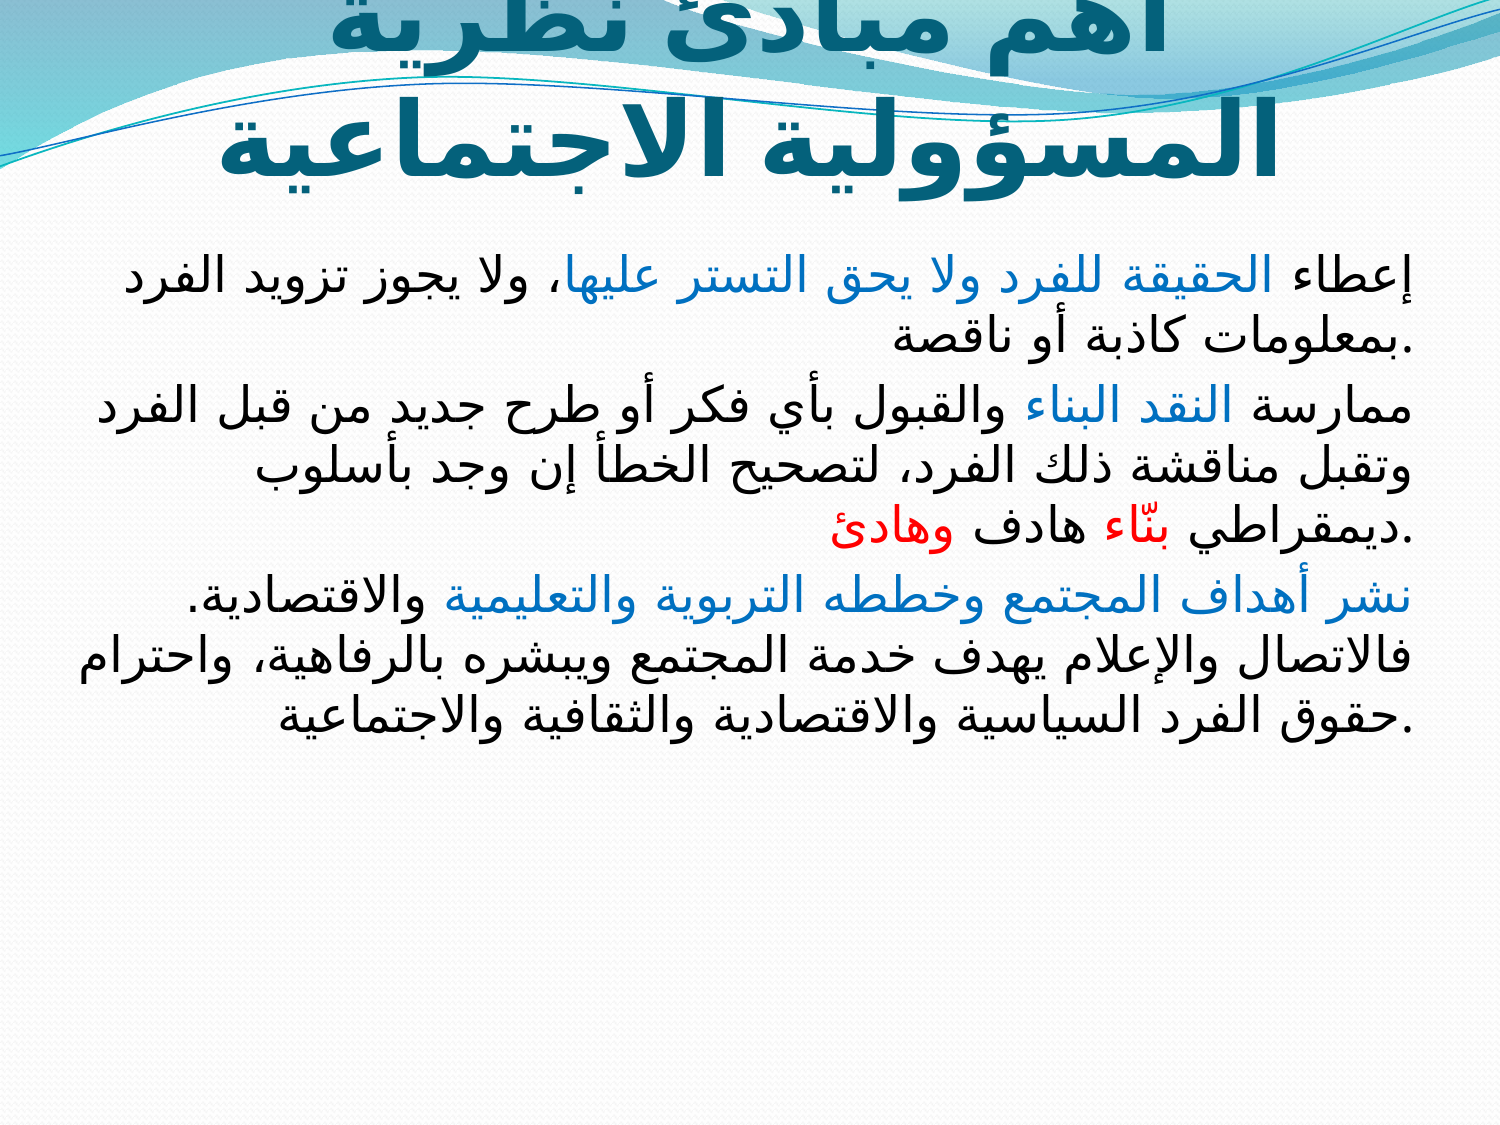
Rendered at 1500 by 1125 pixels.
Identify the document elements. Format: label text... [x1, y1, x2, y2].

list إعطاء الحقيقة للفرد ولا يحق التستر عليها، ولا يجوز تزويد الفرد بمعلومات كاذبة أو ناقصة. ممارسة النقد البناء والقبول بأي فكر أو طرح جديد من قبل الفرد وتقبل مناقشة ذلك الفرد، لتصحيح الخطأ إن وجد بأسلوب ديمقراطي بنّاء هادف وهادئ. نشر أهداف المجتمع وخططه التربوية والتعليمية والاقتصادية. فالاتصال والإعلام يهدف خدمة المجتمع ويبشره بالرفاهية، واحترام حقوق الفرد السياسية والاقتصادية والثقافية والاجتماعية. [60, 234, 1430, 994]
title أهم مبادئ نظرية المسؤولية الاجتماعية [131, 20, 1369, 198]
